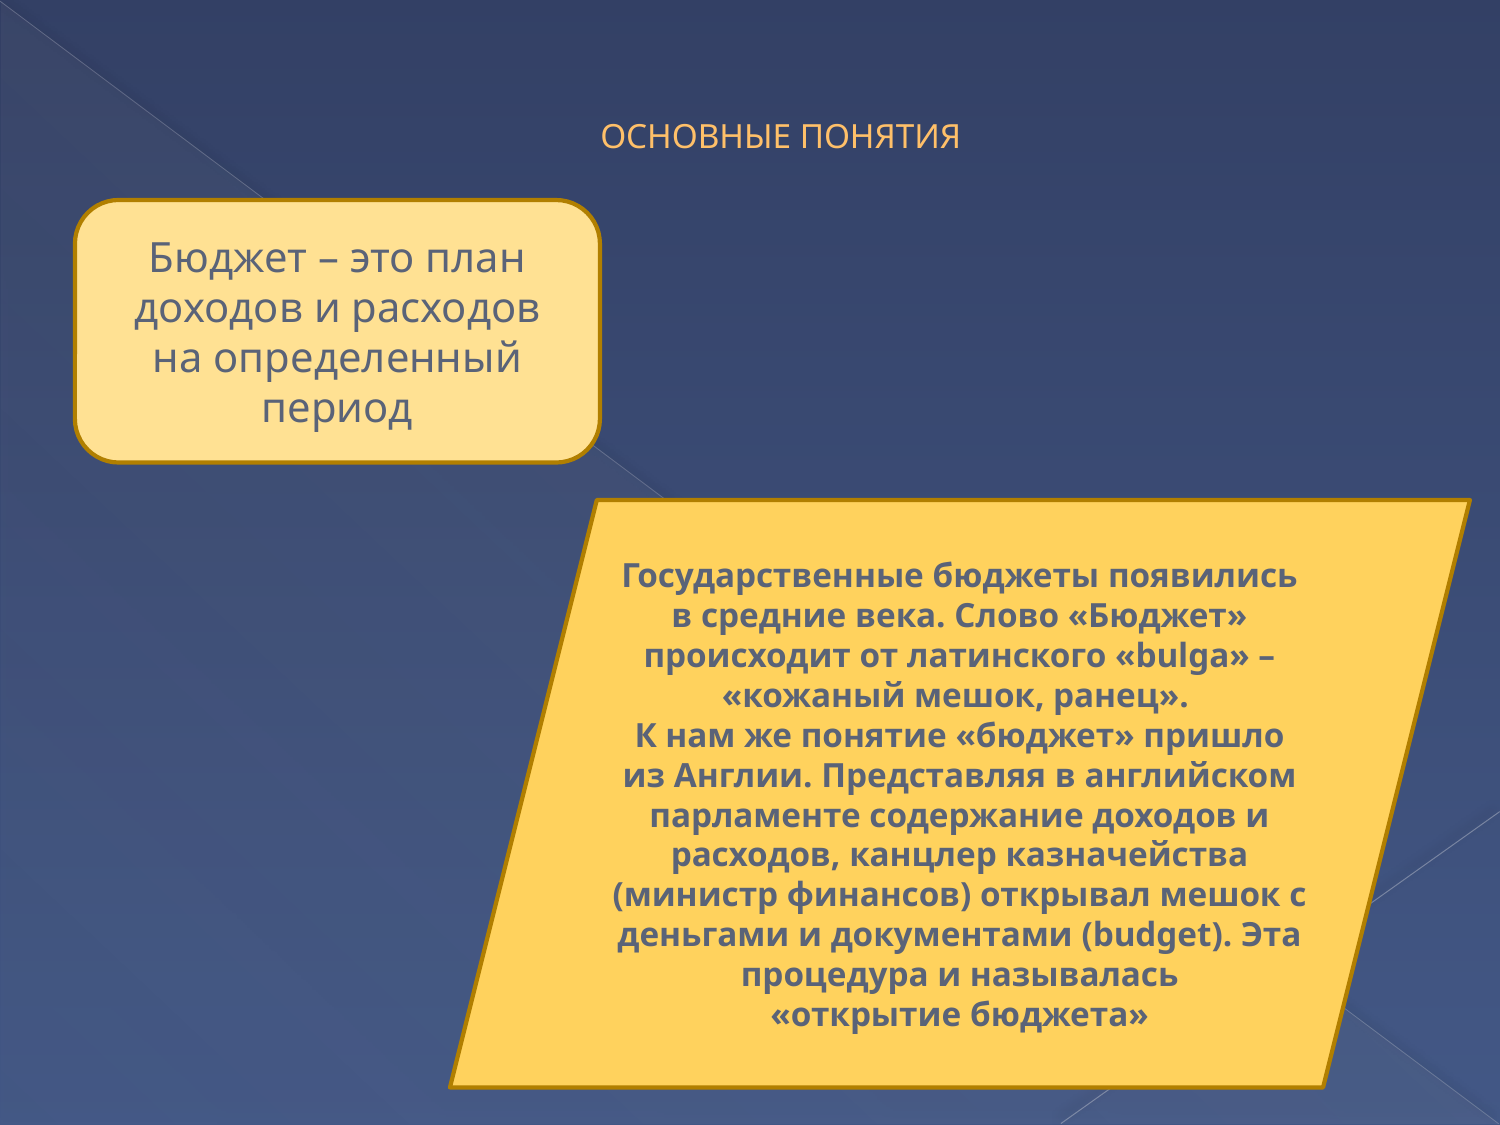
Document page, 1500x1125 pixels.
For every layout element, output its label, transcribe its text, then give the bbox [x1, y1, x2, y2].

text_box Государственные бюджеты появились в средние века. Слово «Бюджет» происходит от латинского «bulga» – «кожаный мешок, ранец». К нам же понятие «бюджет» пришло из Англии. Представляя в английском парламенте содержание доходов и расходов, канцлер казначейства (министр финансов) открывал мешок с деньгами и документами (budget). Эта процедура и называлась «открытие бюджета» [447, 497, 1472, 1090]
text_box Бюджет – это план доходов и расходов на определенный период [72, 197, 603, 465]
title ОСНОВНЫЕ ПОНЯТИЯ [62, 75, 1475, 188]
